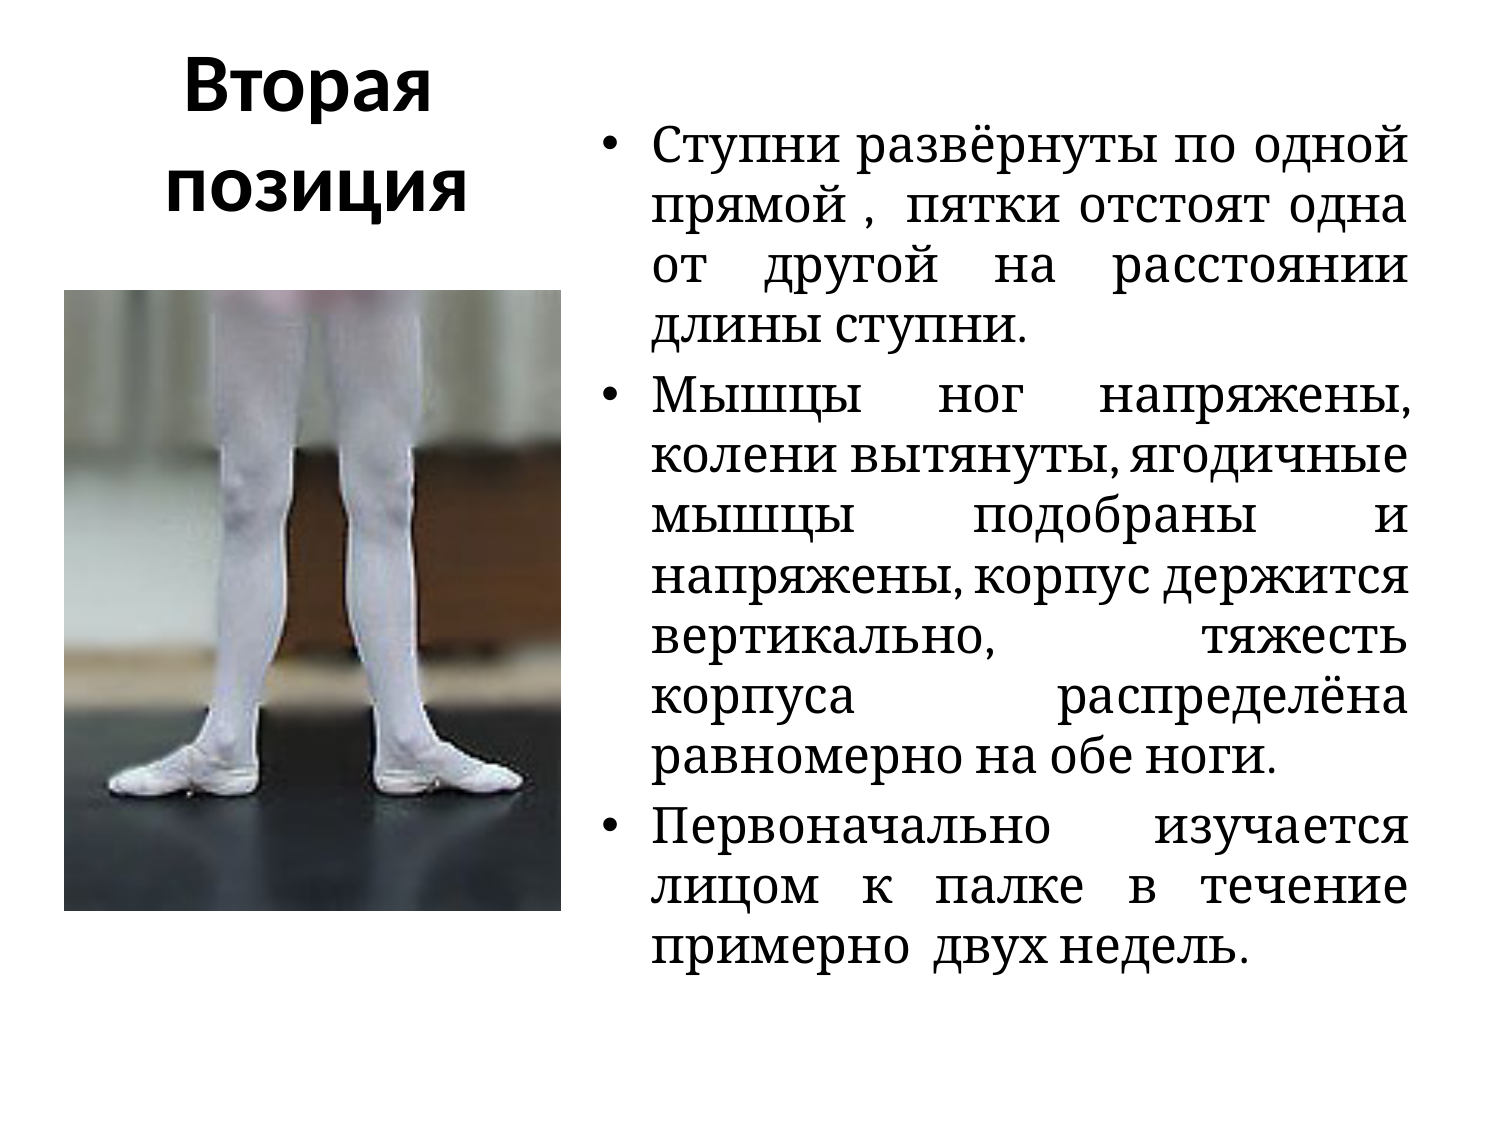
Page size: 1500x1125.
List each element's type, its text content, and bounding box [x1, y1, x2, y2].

title Вторая позиция [75, 44, 569, 236]
list Ступни развёрнуты по одной прямой , пятки отстоят одна от другой на расстоянии длины ступни. Мышцы ног напряжены, колени вытянуты, ягодичные мышцы подобраны и напряжены, корпус держится вертикально, тяжесть корпуса распределёна равномерно на обе ноги. Первоначально изучается лицом к палке в течение примерно двух недель. [586, 44, 1425, 1005]
picture [64, 290, 562, 912]
